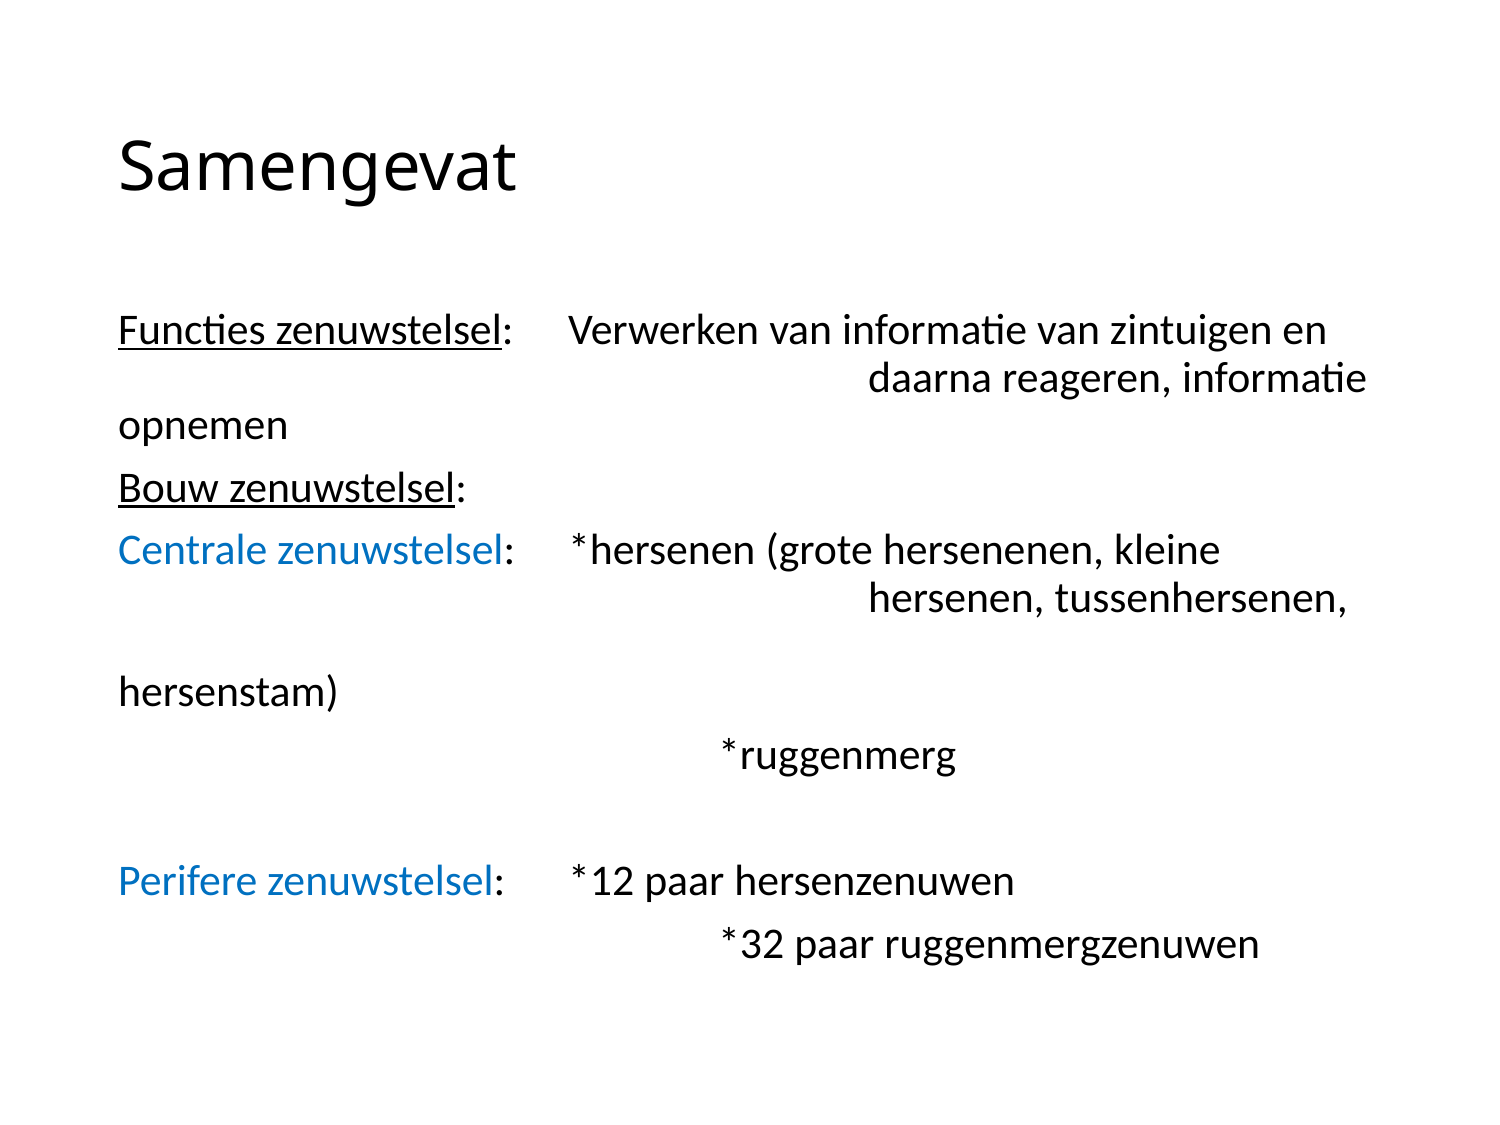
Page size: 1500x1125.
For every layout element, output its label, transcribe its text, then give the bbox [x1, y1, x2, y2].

list Functies zenuwstelsel: Verwerken van informatie van zintuigen en daarna reageren, informatie opnemen Bouw zenuwstelsel: Centrale zenuwstelsel: *hersenen (grote hersenenen, kleine hersenen, tussenhersenen, hersenstam) *ruggenmerg Perifere zenuwstelsel: *12 paar hersenzenuwen *32 paar ruggenmergzenuwen [103, 299, 1397, 1014]
title Samengevat [103, 59, 1397, 278]
